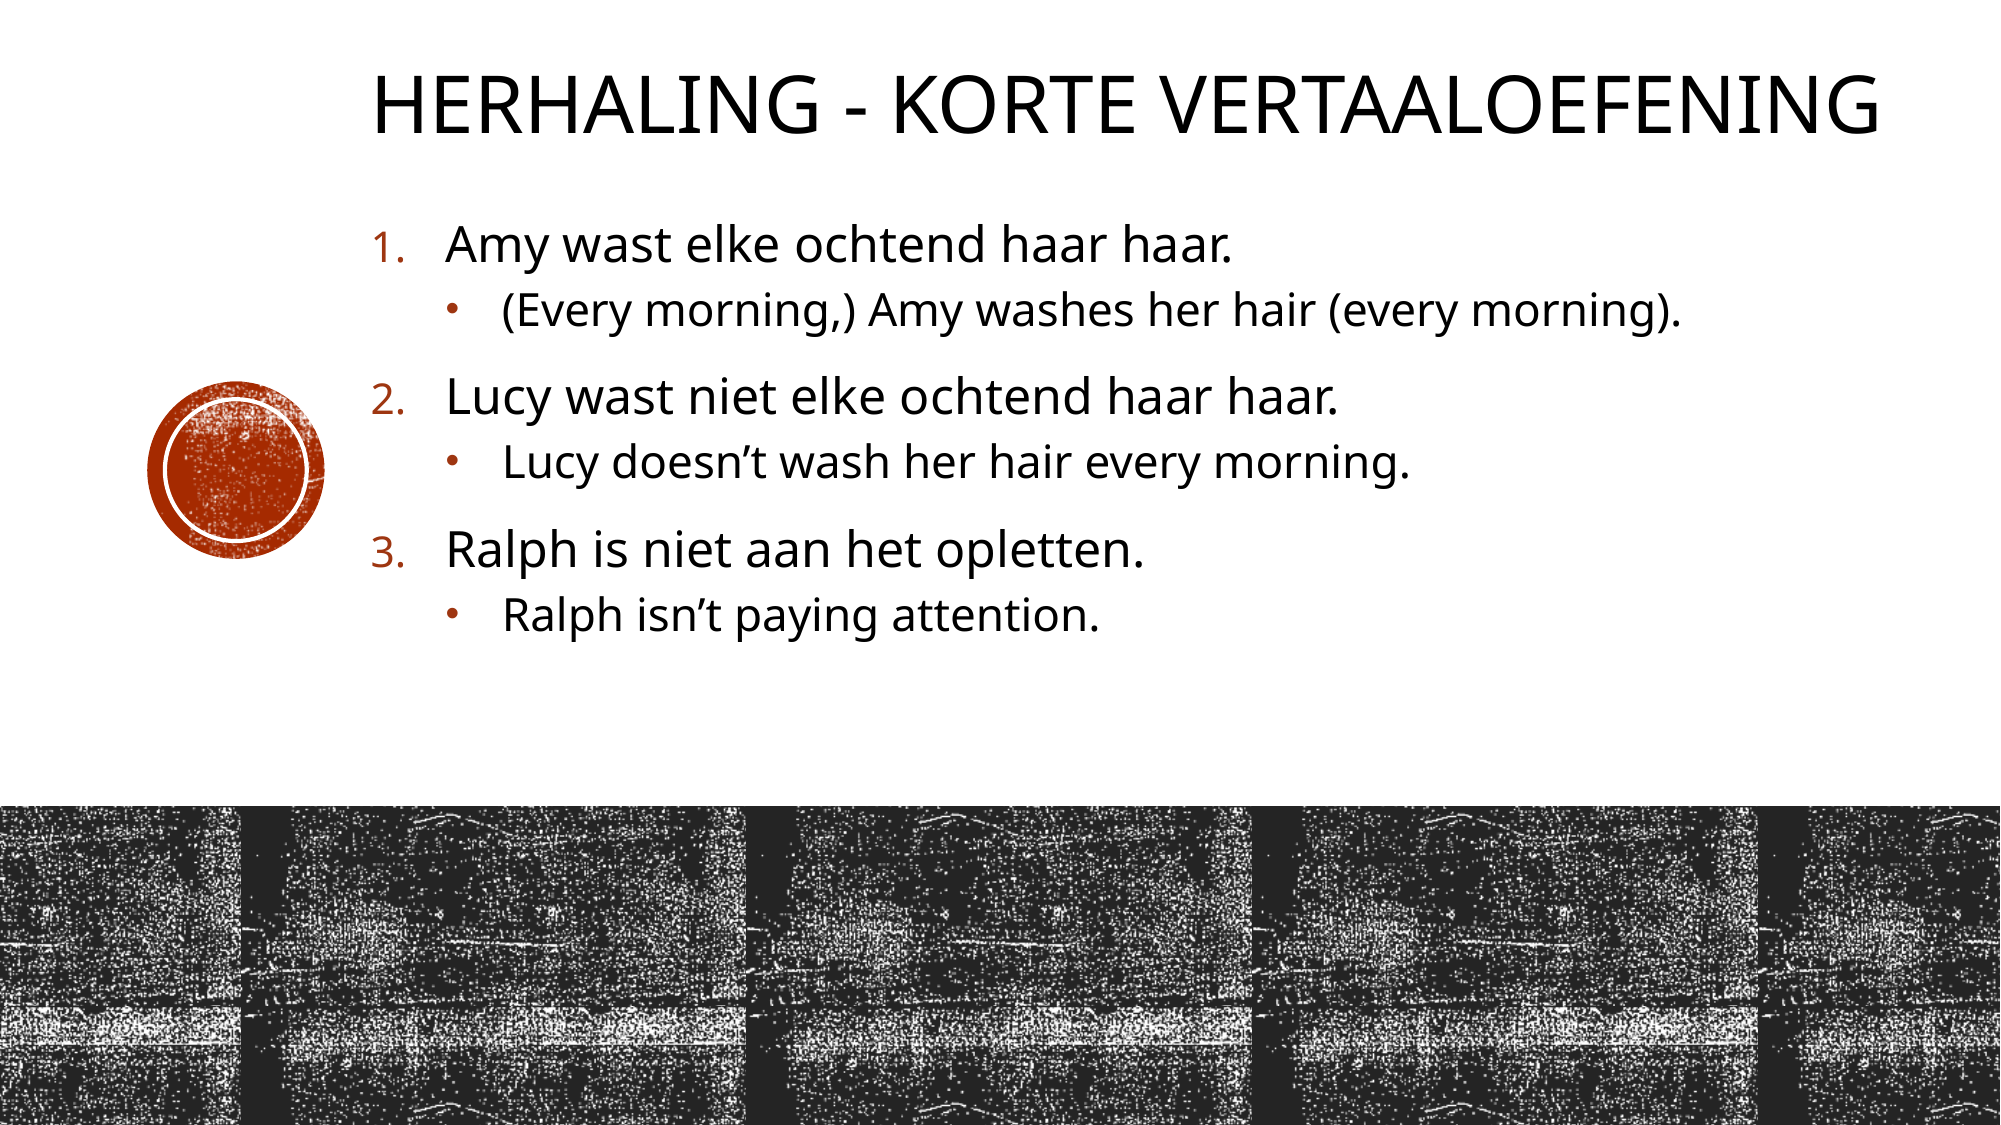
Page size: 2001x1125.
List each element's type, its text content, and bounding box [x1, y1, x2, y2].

title Herhaling - Korte vertaaloefening [355, 56, 1927, 166]
list Amy wast elke ochtend haar haar. (Every morning,) Amy washes her hair (every morning). Lucy wast niet elke ochtend haar haar. Lucy doesn’t wash her hair every morning. Ralph is niet aan het opletten. Ralph isn’t paying attention. [355, 204, 1841, 733]
